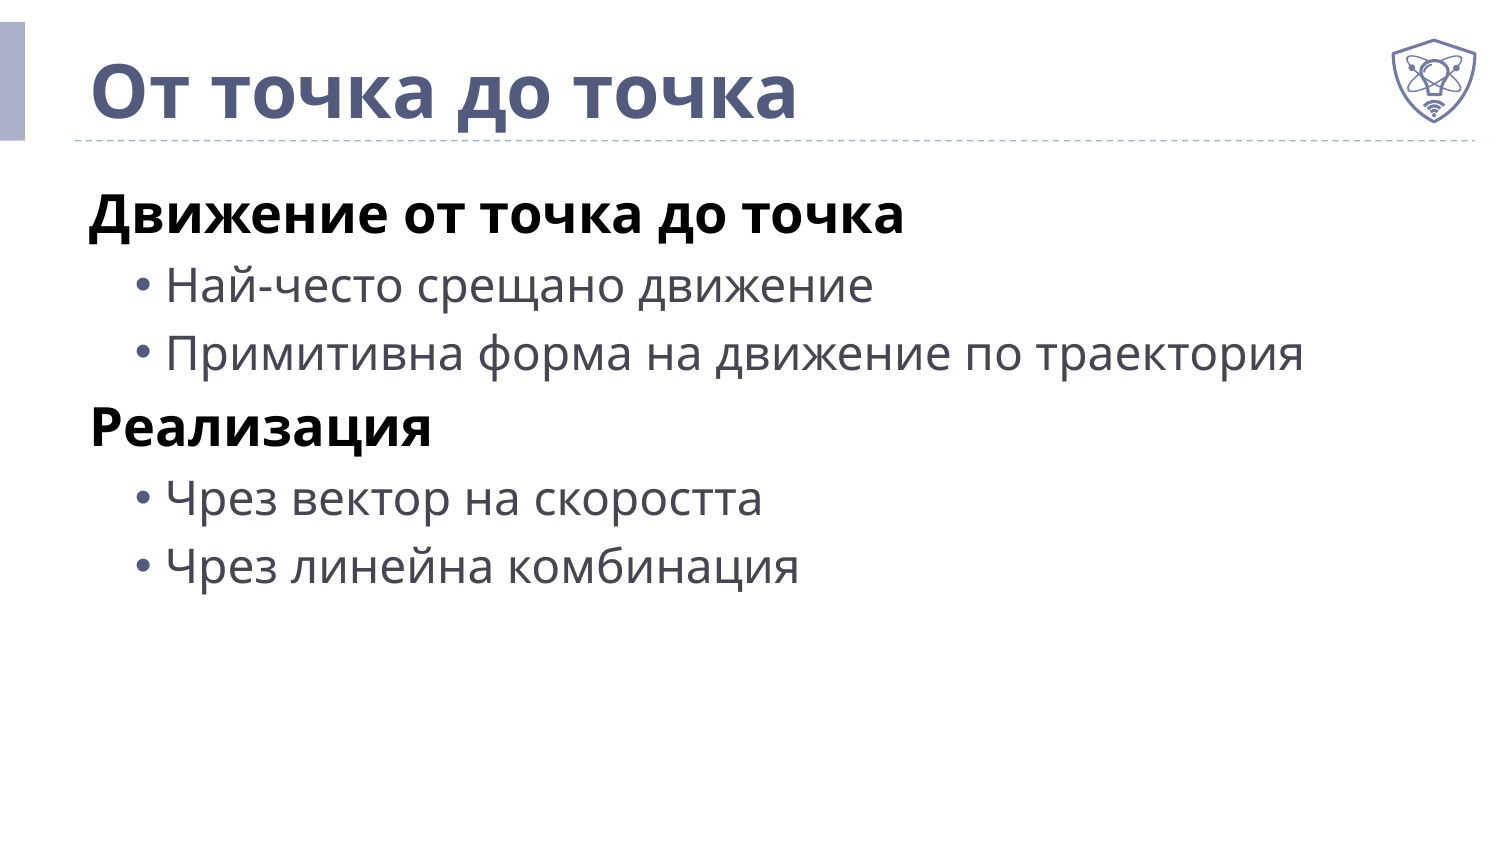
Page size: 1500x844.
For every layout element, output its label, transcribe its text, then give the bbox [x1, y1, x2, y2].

title От точка до точка [75, 18, 1475, 141]
list Движение от точка до точка Най-често срещано движение Примитивна форма на движение по траектория Реализация Чрез вектор на скоростта Чрез линейна комбинация [75, 171, 1475, 835]
